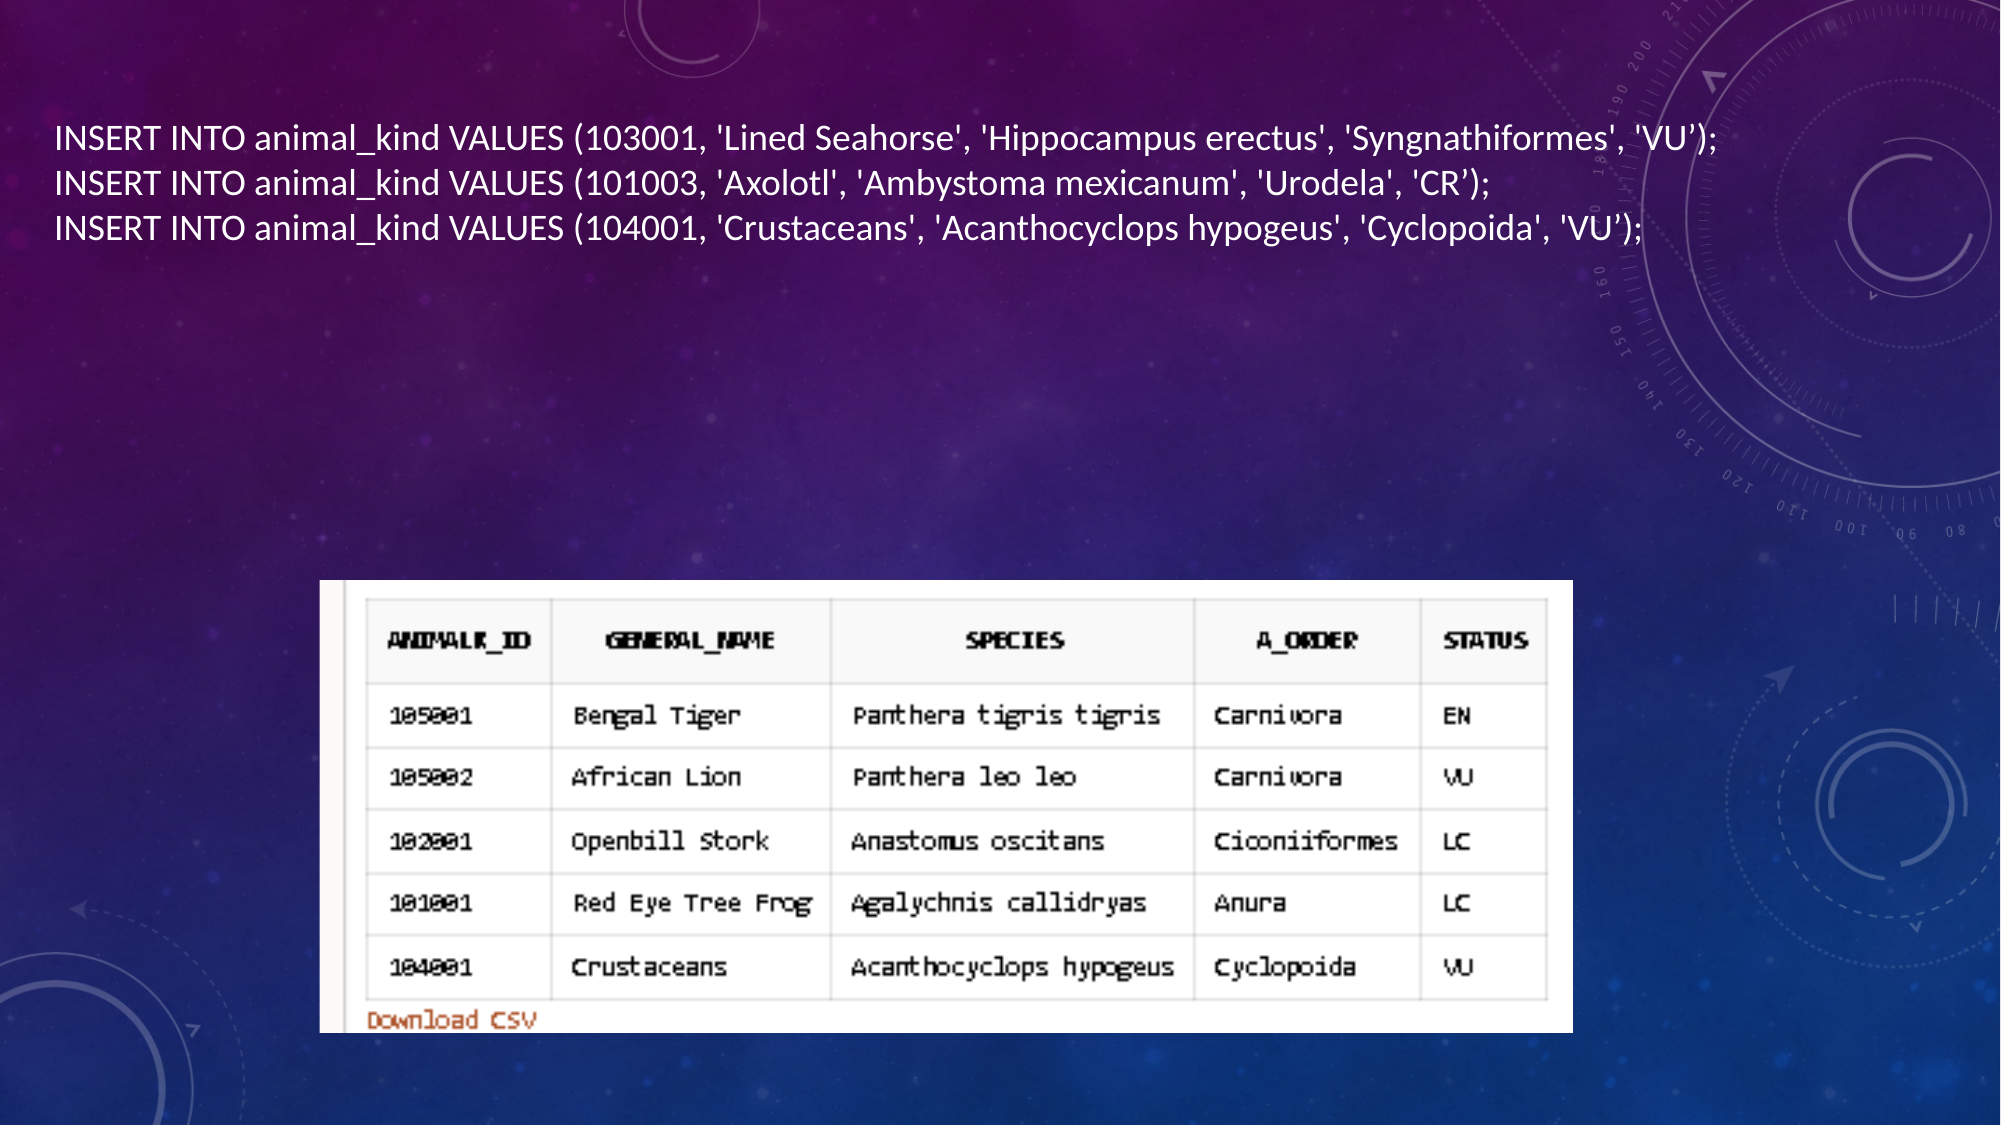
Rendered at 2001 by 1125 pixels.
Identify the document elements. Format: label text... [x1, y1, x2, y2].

text_box INSERT INTO animal_kind VALUES (103001, 'Lined Seahorse', 'Hippocampus erectus', 'Syngnathiformes', 'VU’); INSERT INTO animal_kind VALUES (101003, 'Axolotl', 'Ambystoma mexicanum', 'Urodela', 'CR’); INSERT INTO animal_kind VALUES (104001, 'Crustaceans', 'Acanthocyclops hypogeus', 'Cyclopoida', 'VU’); [39, 105, 1826, 255]
picture [0, 0, 2001, 1125]
